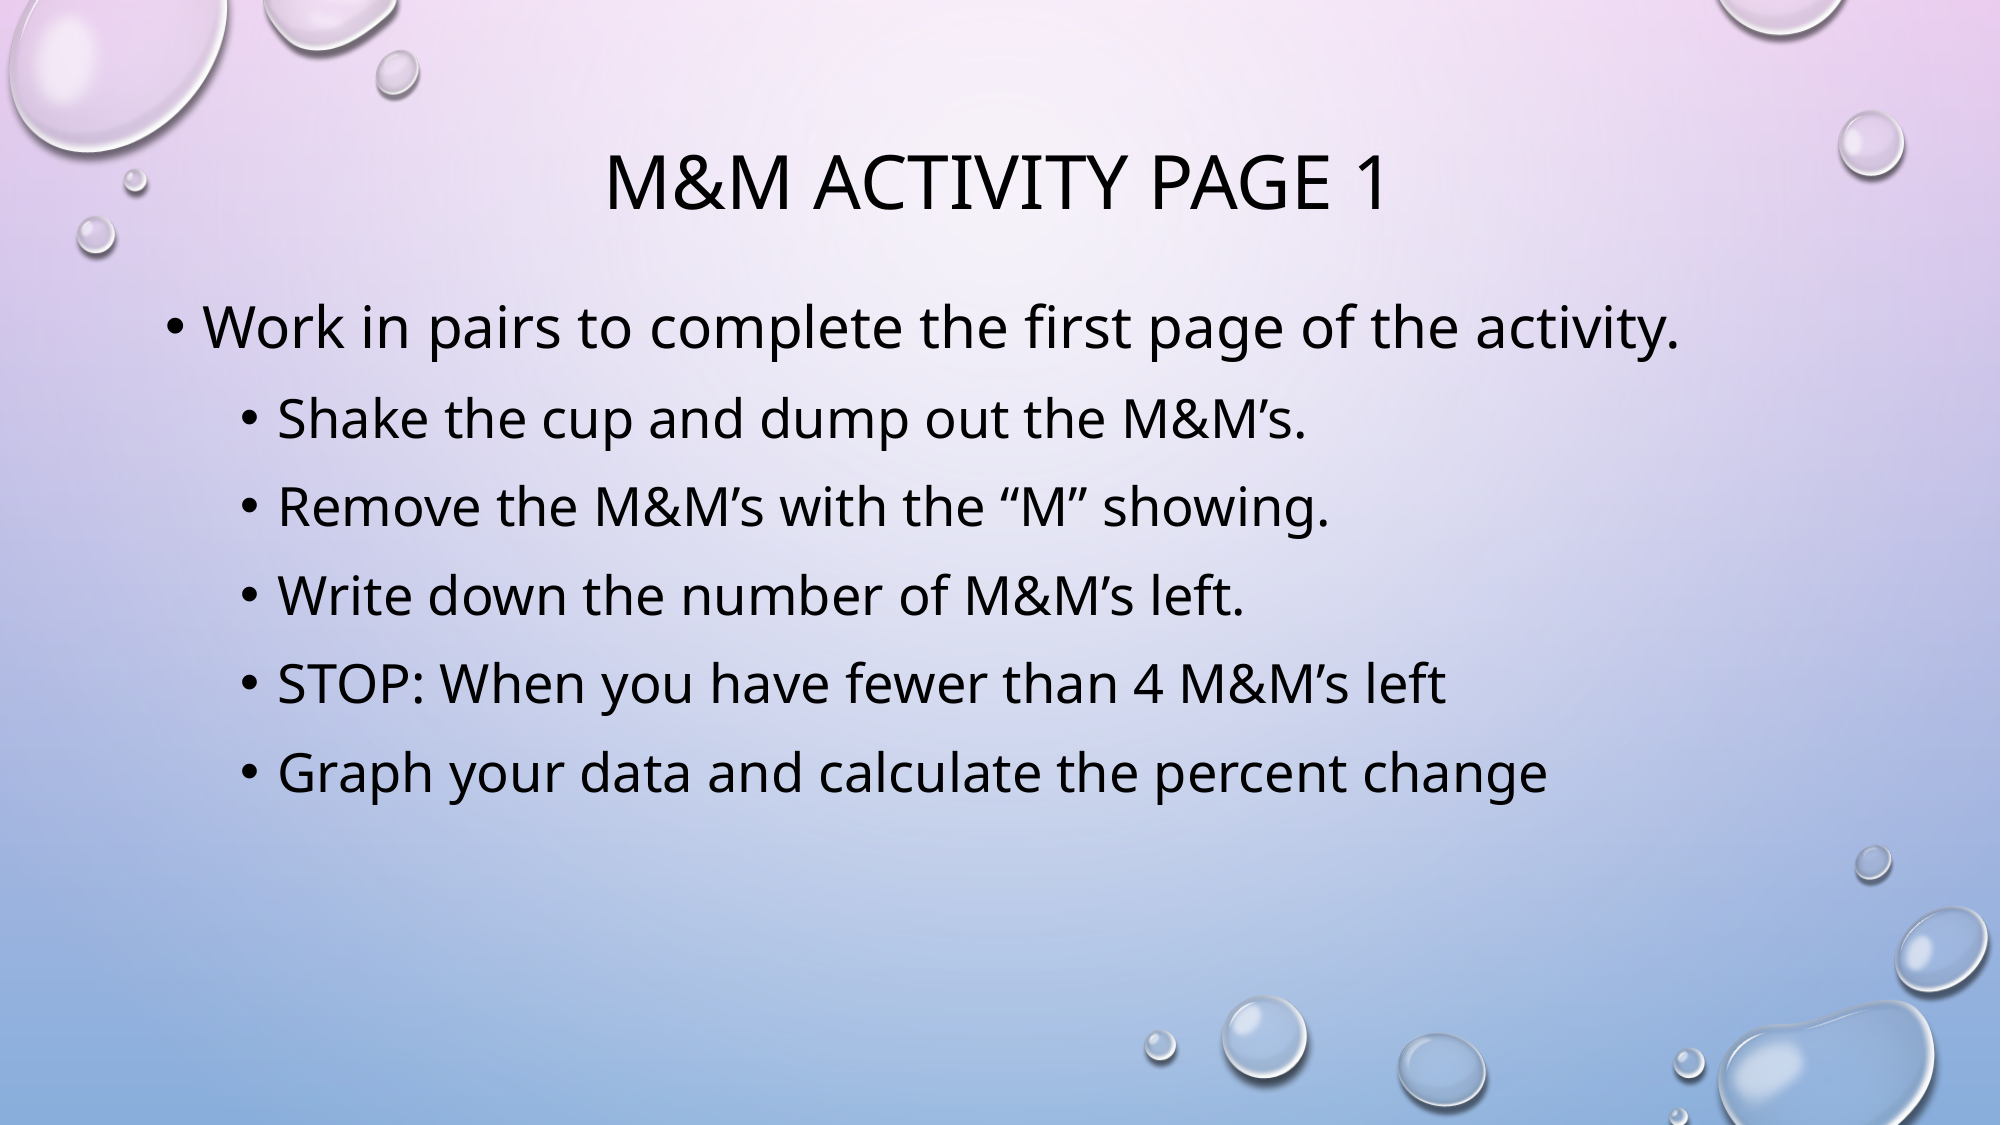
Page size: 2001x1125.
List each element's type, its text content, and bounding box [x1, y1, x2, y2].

picture [0, 0, 2000, 1125]
list Work in pairs to complete the first page of the activity. Shake the cup and dump out the M&M’s. Remove the M&M’s with the “M” showing. Write down the number of M&M’s left. STOP: When you have fewer than 4 M&M’s left Graph your data and calculate the percent change [150, 269, 1851, 831]
text_box M&M Activity Page 1 [149, 101, 1850, 270]
